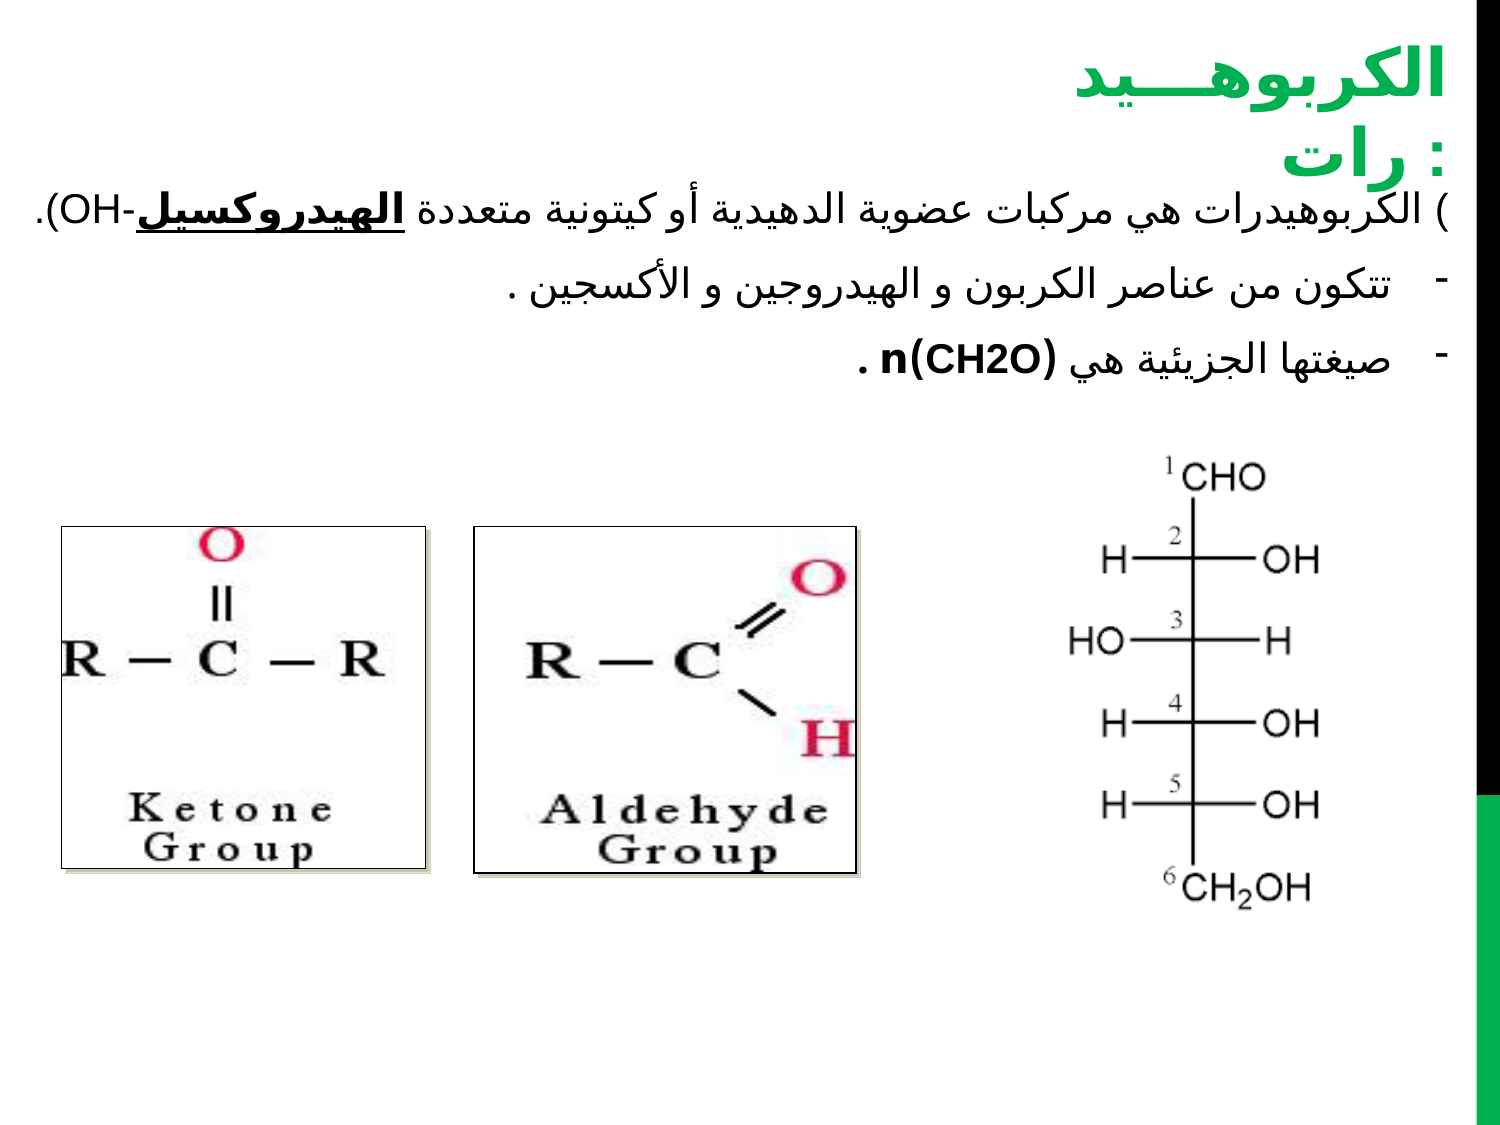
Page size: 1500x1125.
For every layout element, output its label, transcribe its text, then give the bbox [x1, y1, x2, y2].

picture [474, 526, 856, 873]
text_box .(OH-الكربوهيدرات هي مركبات عضوية الدهيدية أو كيتونية متعددة الهيدروكسيل ( تتكون من عناصر الكربون و الهيدروجين و الأكسجين . صيغتها الجزيئية هي (CH2O)n . [12, 149, 1464, 390]
picture [61, 526, 426, 869]
picture [1045, 446, 1340, 953]
text_box الكربوهـــيدرات : [1046, 22, 1464, 197]
